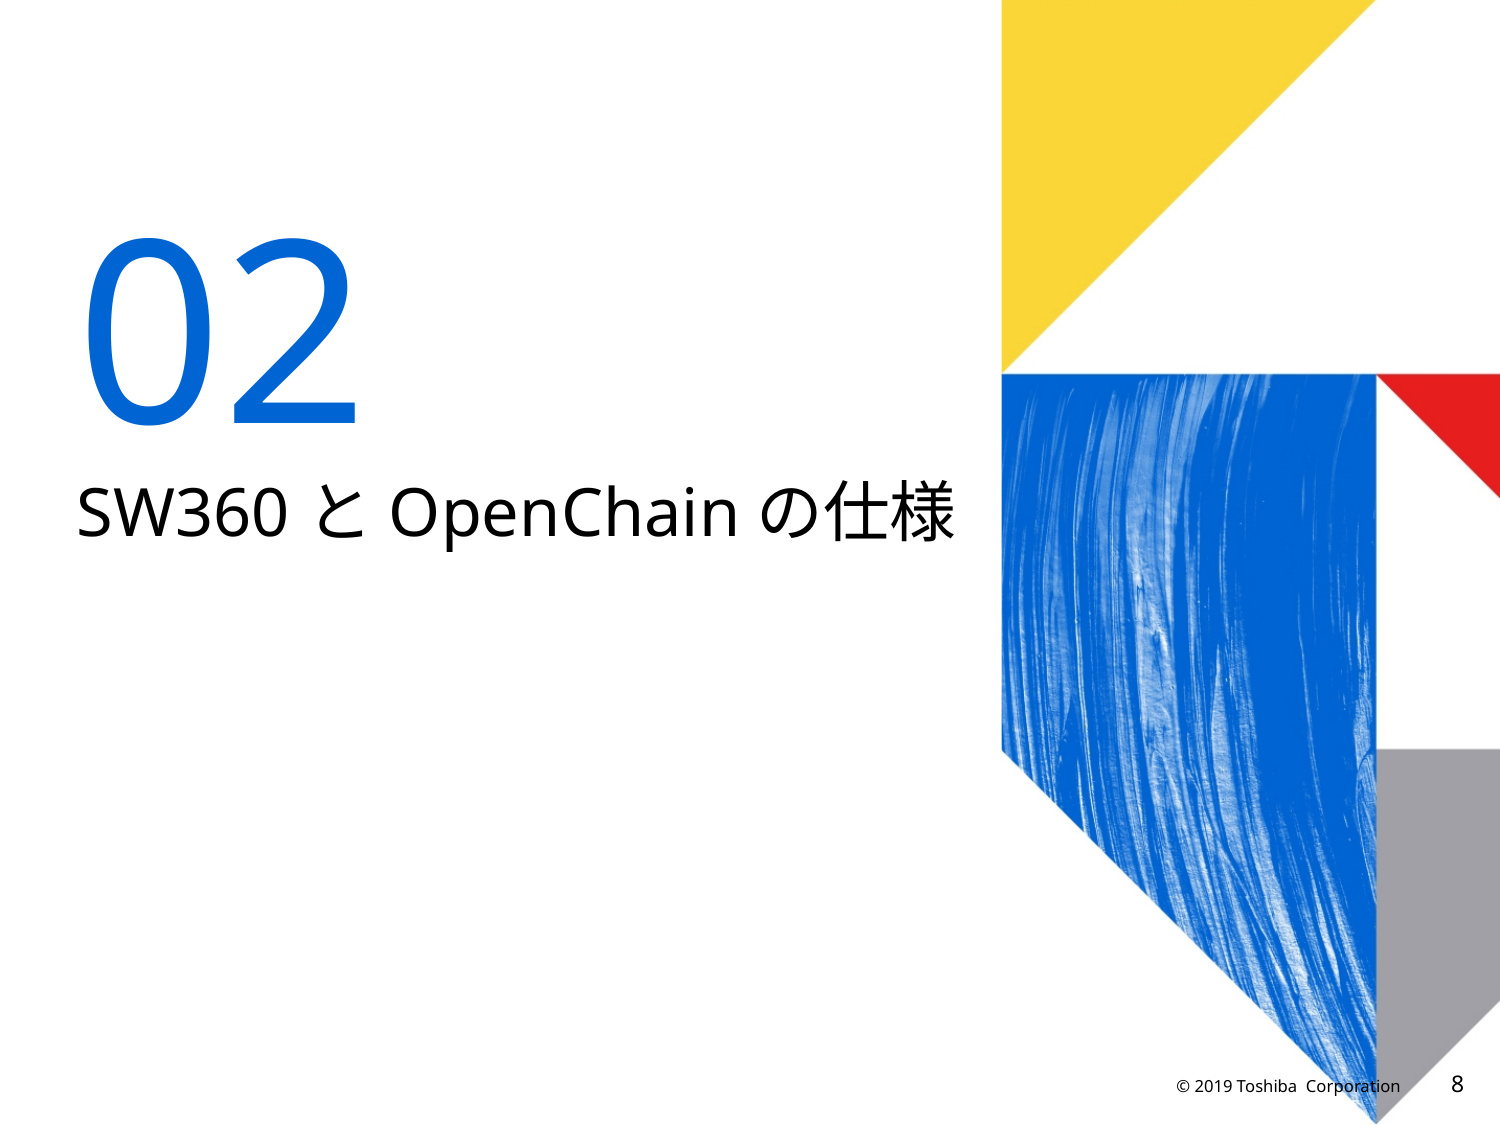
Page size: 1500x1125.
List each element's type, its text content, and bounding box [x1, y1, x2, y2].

title SW360とOpenChainの仕様 [76, 479, 1011, 590]
picture [1001, 0, 1500, 1125]
list 02 [0, 0, 542, 480]
